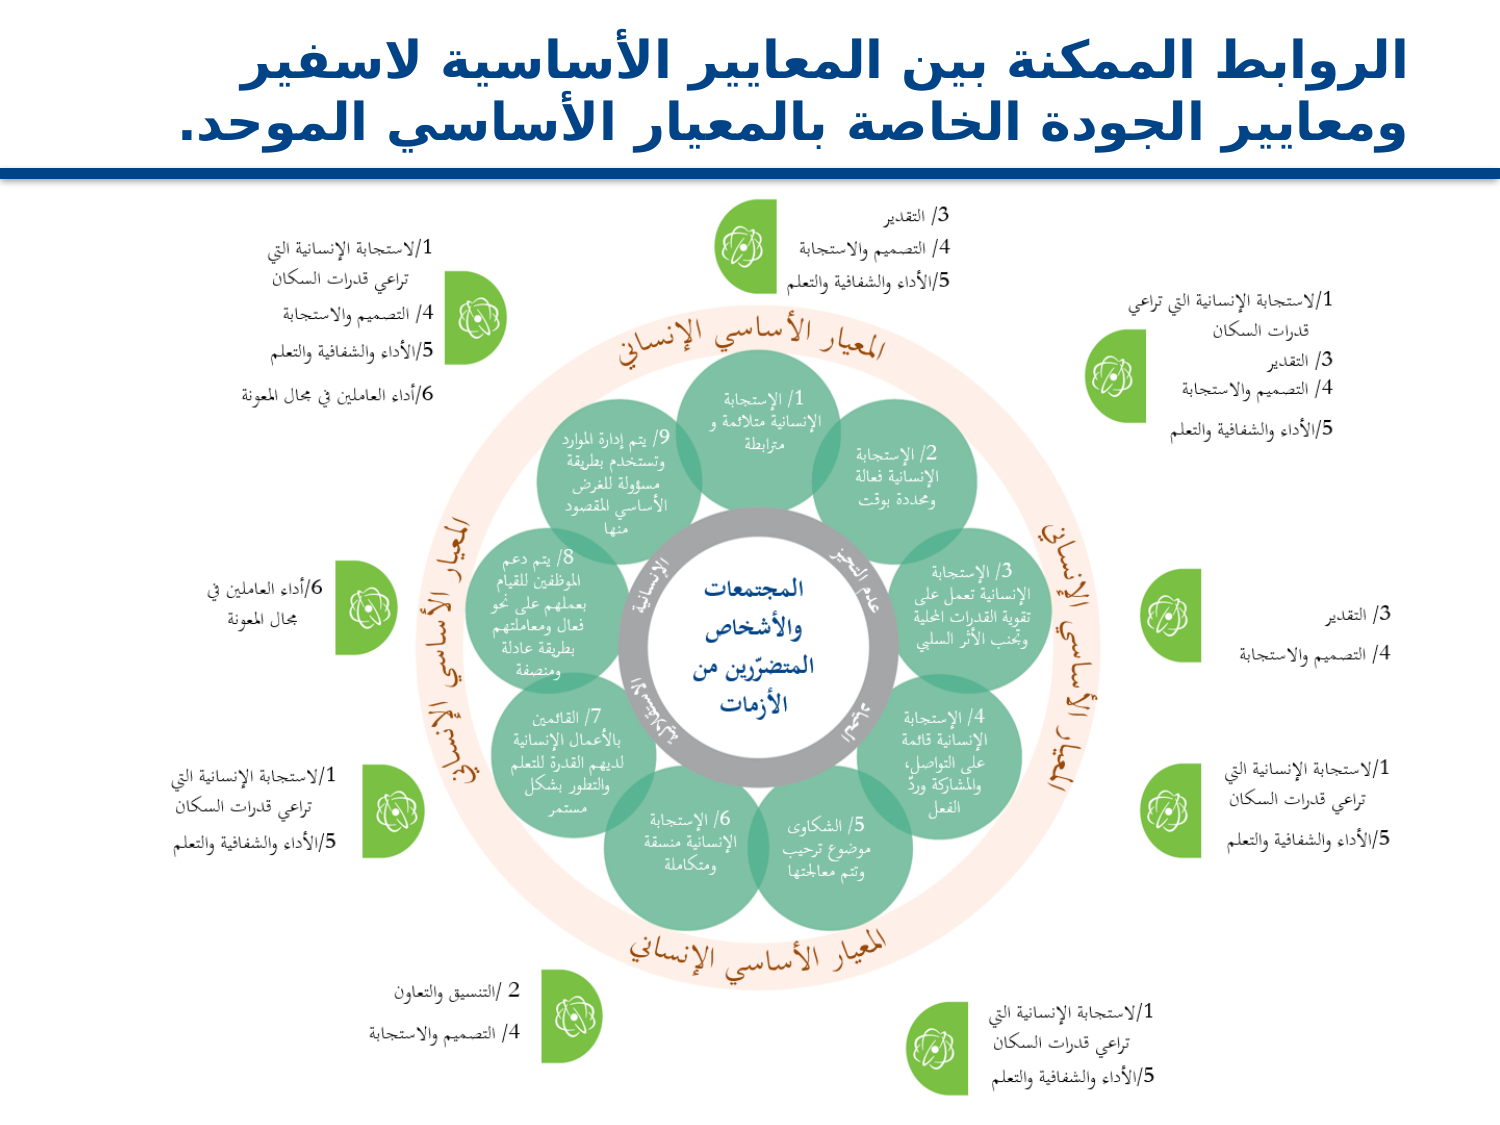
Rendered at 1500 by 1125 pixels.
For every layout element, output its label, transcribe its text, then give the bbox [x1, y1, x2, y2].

picture [143, 191, 1400, 1107]
title الروابط الممكنة بين المعايير الأساسية لاسفير ومعايير الجودة الخاصة بالمعيار الأساسي الموحد. [29, 0, 1425, 178]
